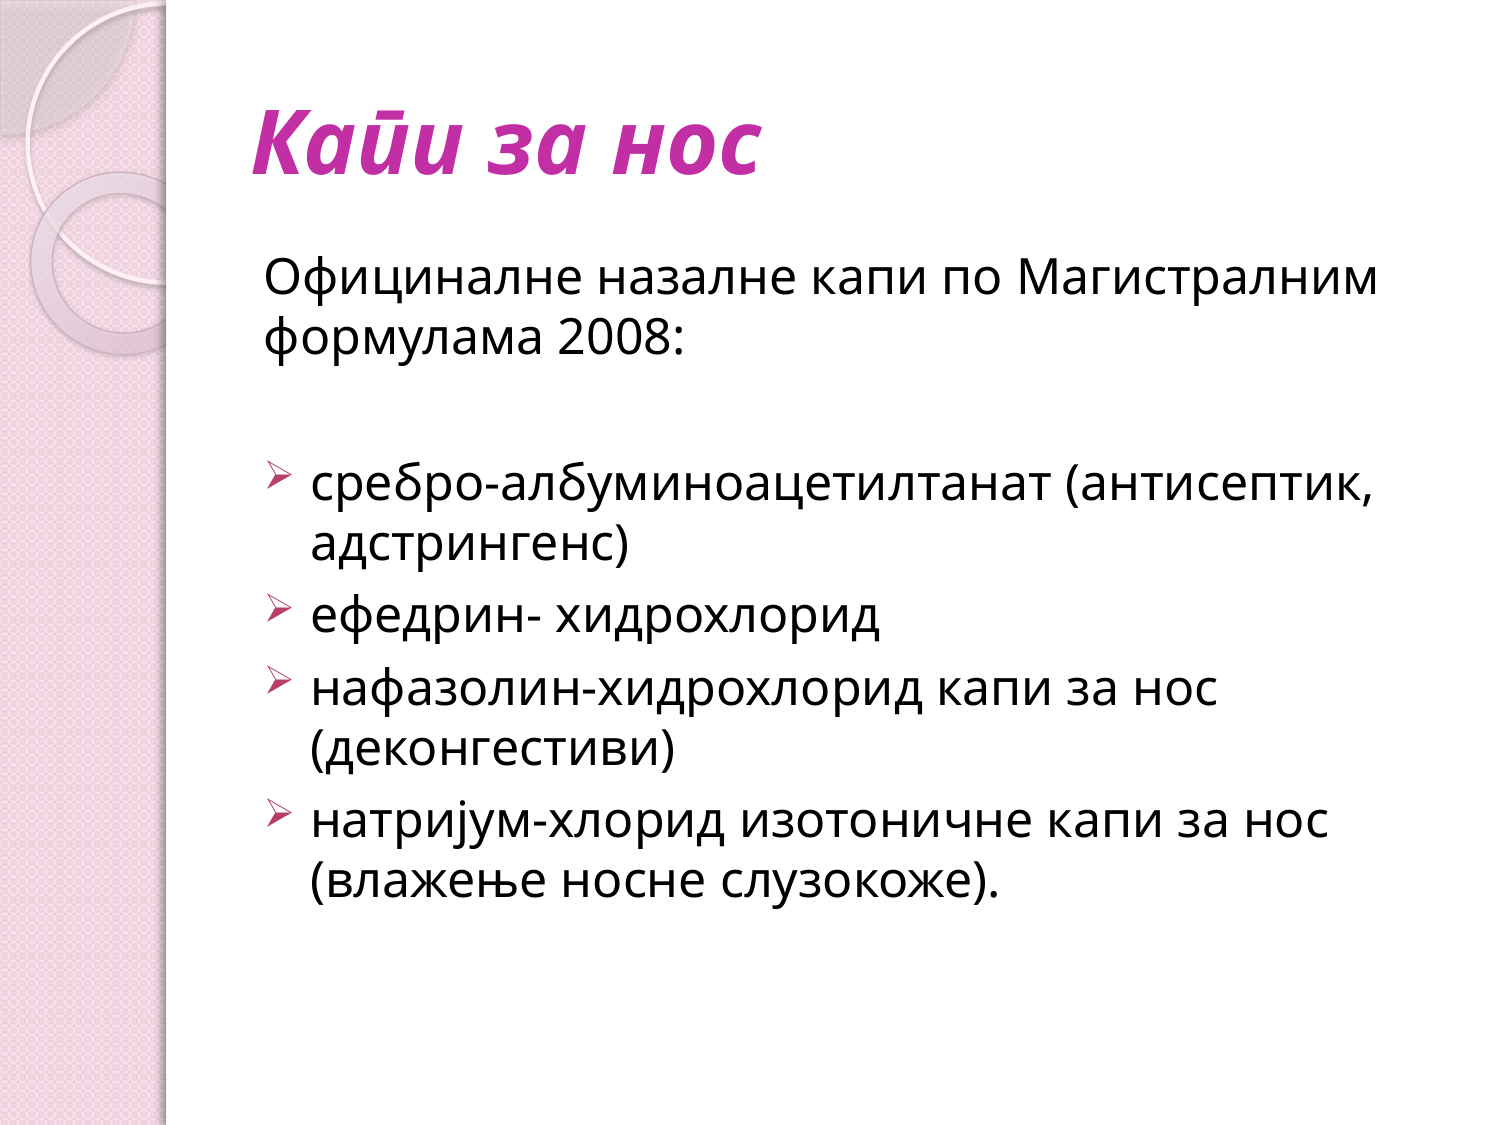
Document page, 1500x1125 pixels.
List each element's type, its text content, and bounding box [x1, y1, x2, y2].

list Официналне назалне капи по Магистралним формулама 2008: сребро-албуминоацетилтанат (антисептик, адстрингенс) ефедрин- хидрохлорид нафазолин-хидрохлорид капи за нос (деконгестиви) натријум-хлорид изотоничне капи за нос (влажење носне слузокоже). [235, 237, 1466, 1025]
title Капи за нос [235, 45, 1466, 233]
